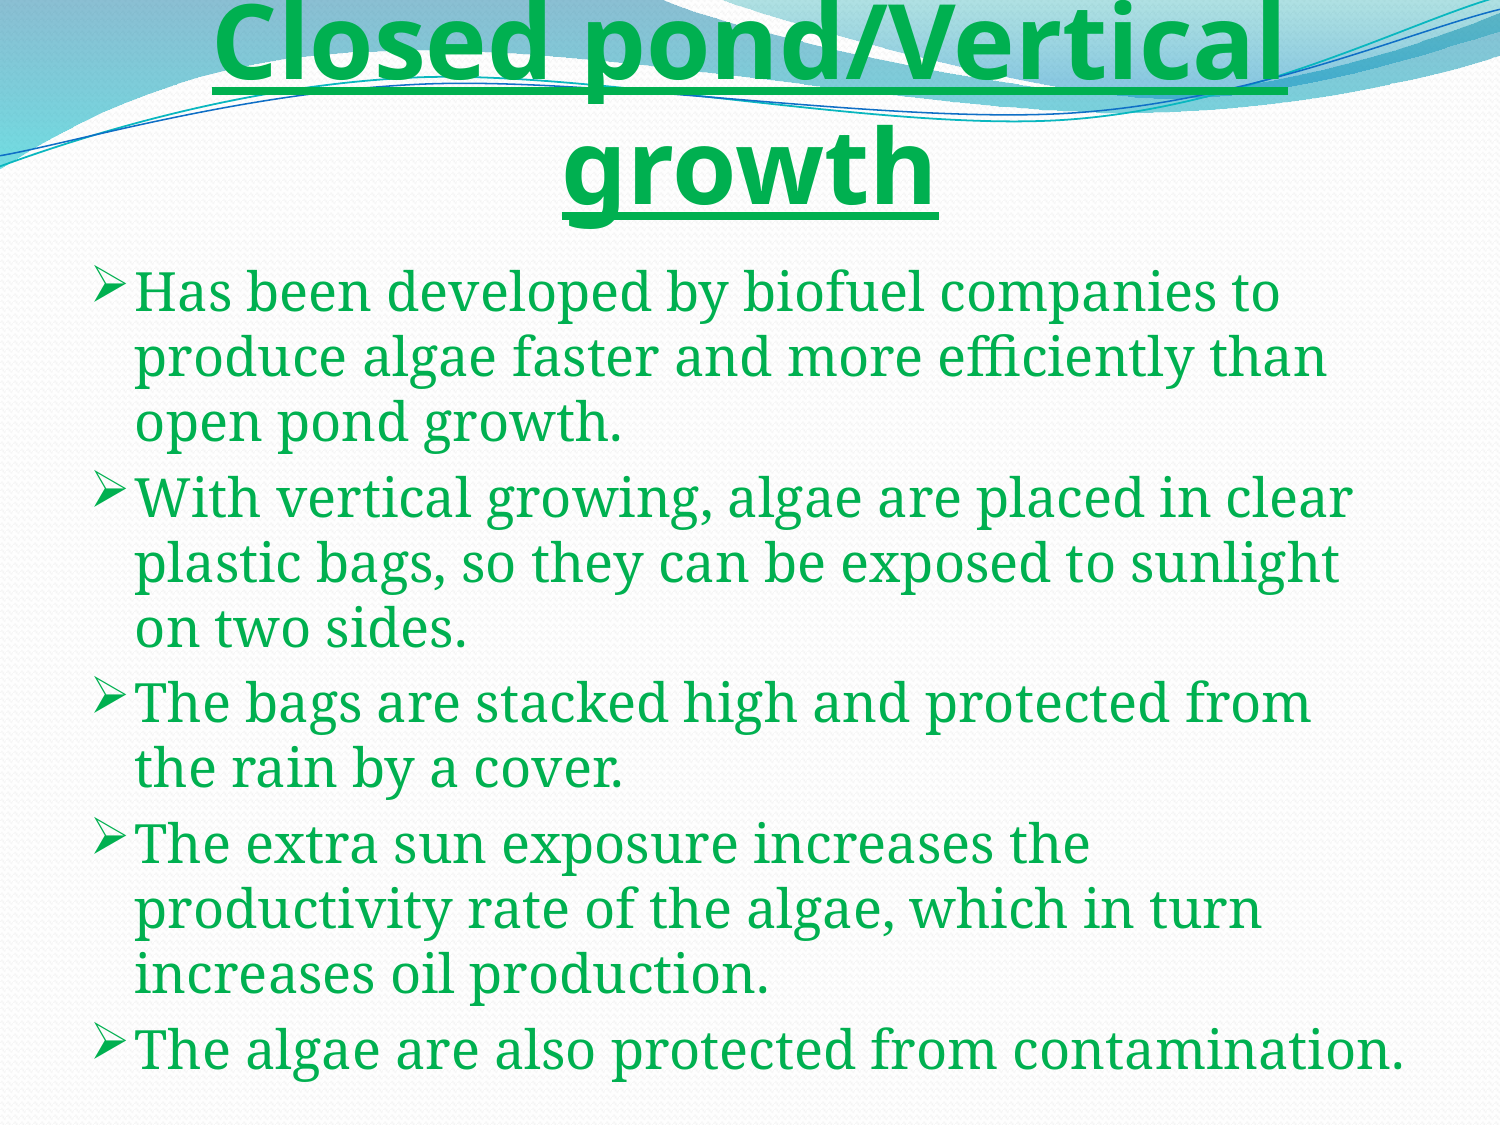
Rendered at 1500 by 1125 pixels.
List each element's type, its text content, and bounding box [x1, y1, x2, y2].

title Closed pond/Vertical growth [75, 37, 1425, 225]
list Has been developed by biofuel companies to produce algae faster and more efficiently than open pond growth. With vertical growing, algae are placed in clear plastic bags, so they can be exposed to sunlight on two sides. The bags are stacked high and protected from the rain by a cover. The extra sun exposure increases the productivity rate of the algae, which in turn increases oil production. The algae are also protected from contamination. [75, 249, 1425, 1038]
